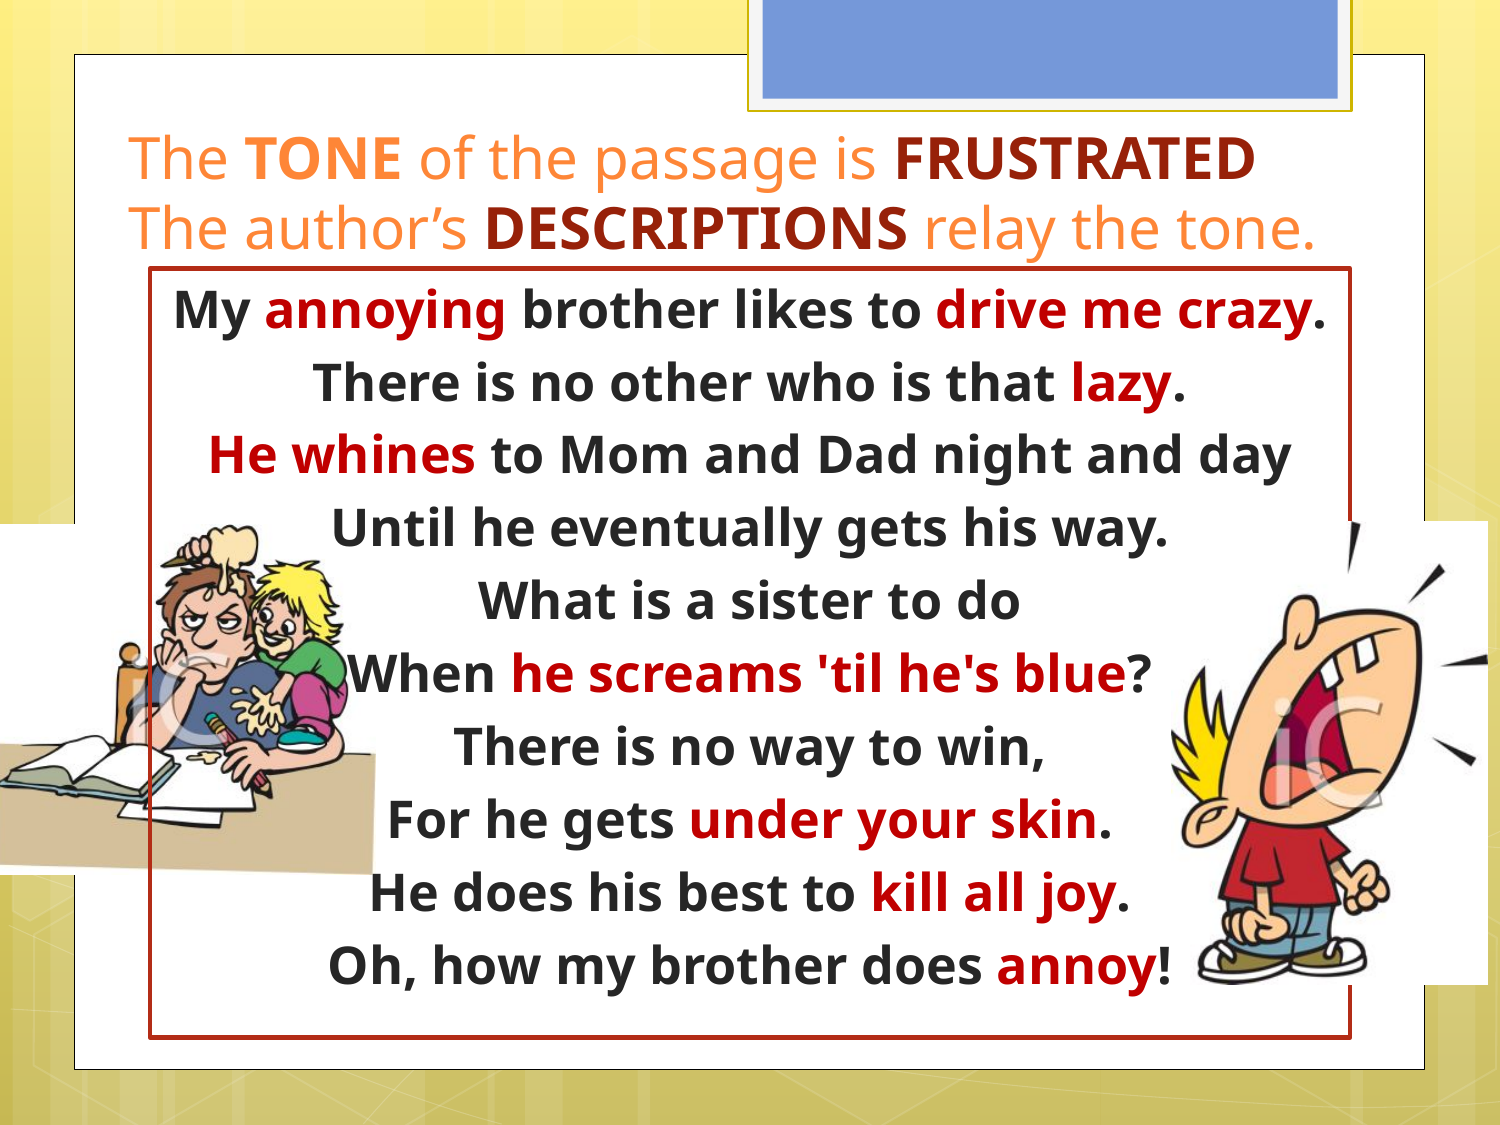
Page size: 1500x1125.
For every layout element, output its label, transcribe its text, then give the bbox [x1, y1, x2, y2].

picture [0, 524, 376, 876]
title The TONE of the passage is FRUSTRATED The author’s DESCRIPTIONS relay the tone. [113, 62, 1386, 269]
picture [1171, 521, 1488, 985]
list My annoying brother likes to drive me crazy. There is no other who is that lazy. He whines to Mom and Dad night and day Until he eventually gets his way. What is a sister to do When he screams 'til he's blue? There is no way to win, For he gets under your skin. He does his best to kill all joy. Oh, how my brother does annoy! [150, 268, 1350, 1038]
